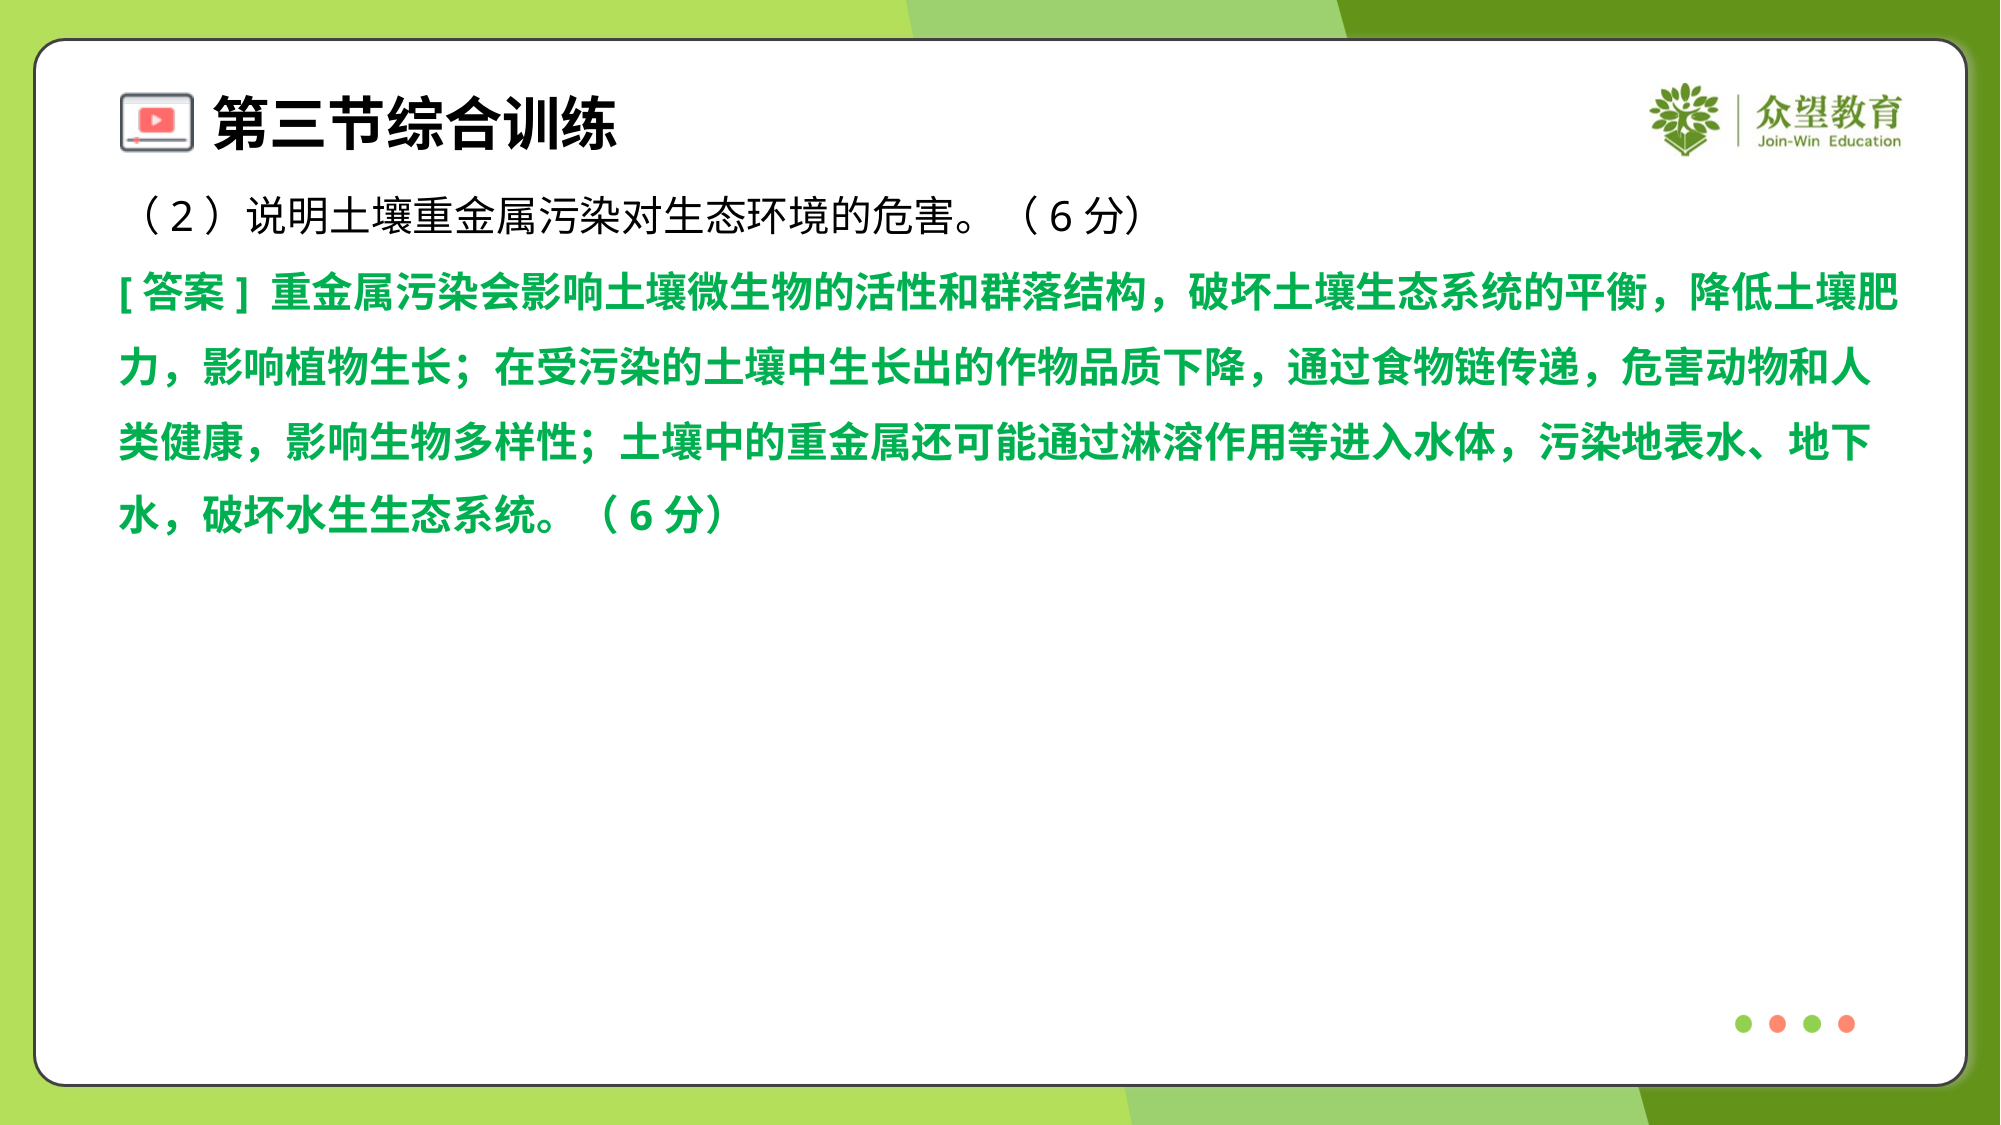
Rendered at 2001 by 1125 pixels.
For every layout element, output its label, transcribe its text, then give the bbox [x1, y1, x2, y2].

text_box [答案] 重金属污染会影响土壤微生物的活性和群落结构，破坏土壤生态系统的平衡，降低土壤肥 力，影响植物生长；在受污染的土壤中生长出的作物品质下降，通过食物链传递，危害动物和人 类健康，影响生物多样性；土壤中的重金属还可能通过淋溶作用等进入水体，污染地表水、地下 水，破坏水生生态系统。（6分） [118, 240, 1883, 532]
text_box （2）说明土壤重金属污染对生态环境的危害。（6分） [118, 164, 1883, 232]
picture [0, 0, 2000, 1125]
